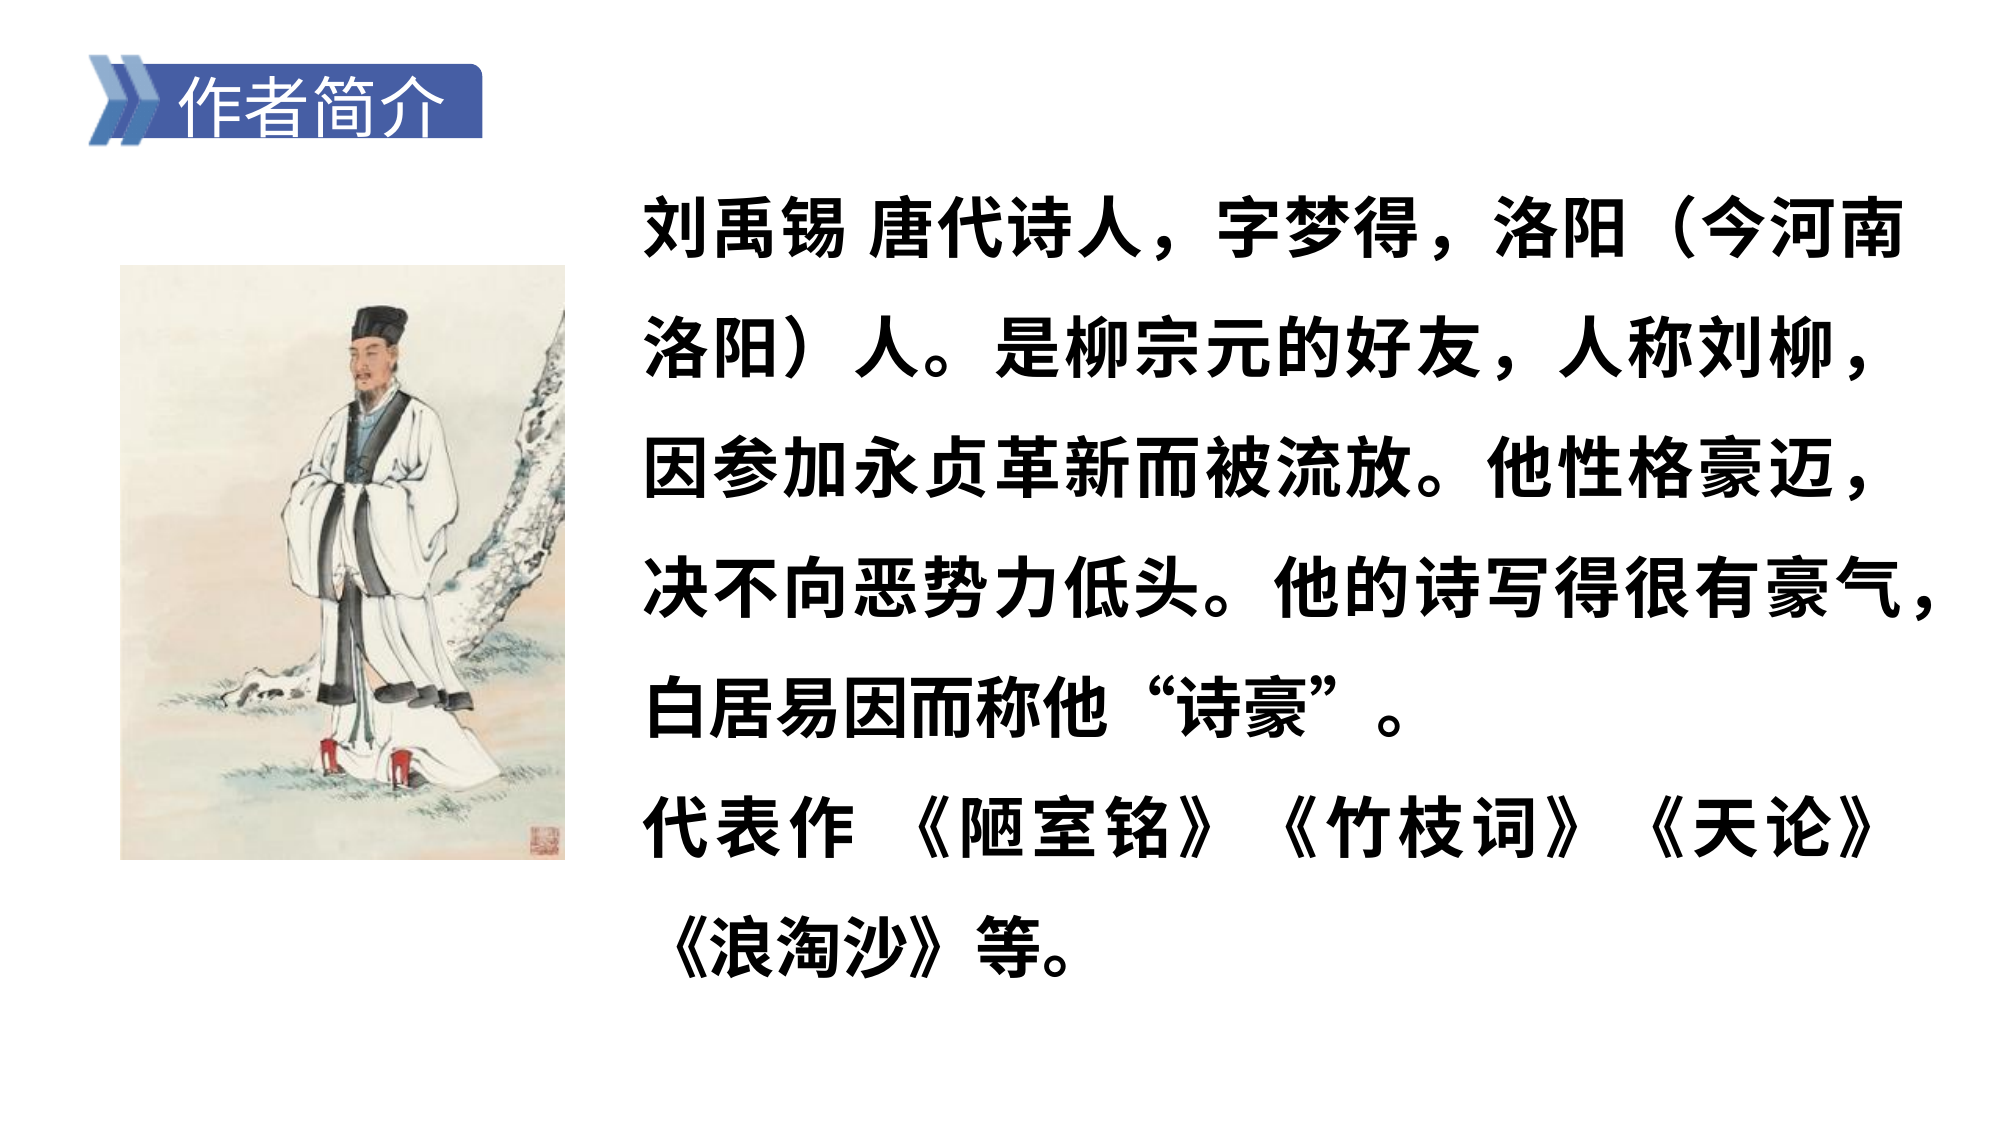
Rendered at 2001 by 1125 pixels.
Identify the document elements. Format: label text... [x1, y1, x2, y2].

picture [120, 265, 566, 860]
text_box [87, 42, 483, 155]
text_box 刘禹锡 唐代诗人，字梦得，洛阳（今河南洛阳）人。是柳宗元的好友，人称刘柳，因参加永贞革新而被流放。他性格豪迈，决不向恶势力低头。他的诗写得很有豪气，白居易因而称他“诗豪”。 代表作 《陋室铭》《竹枝词》《天论》《浪淘沙》等。 [627, 138, 1922, 993]
